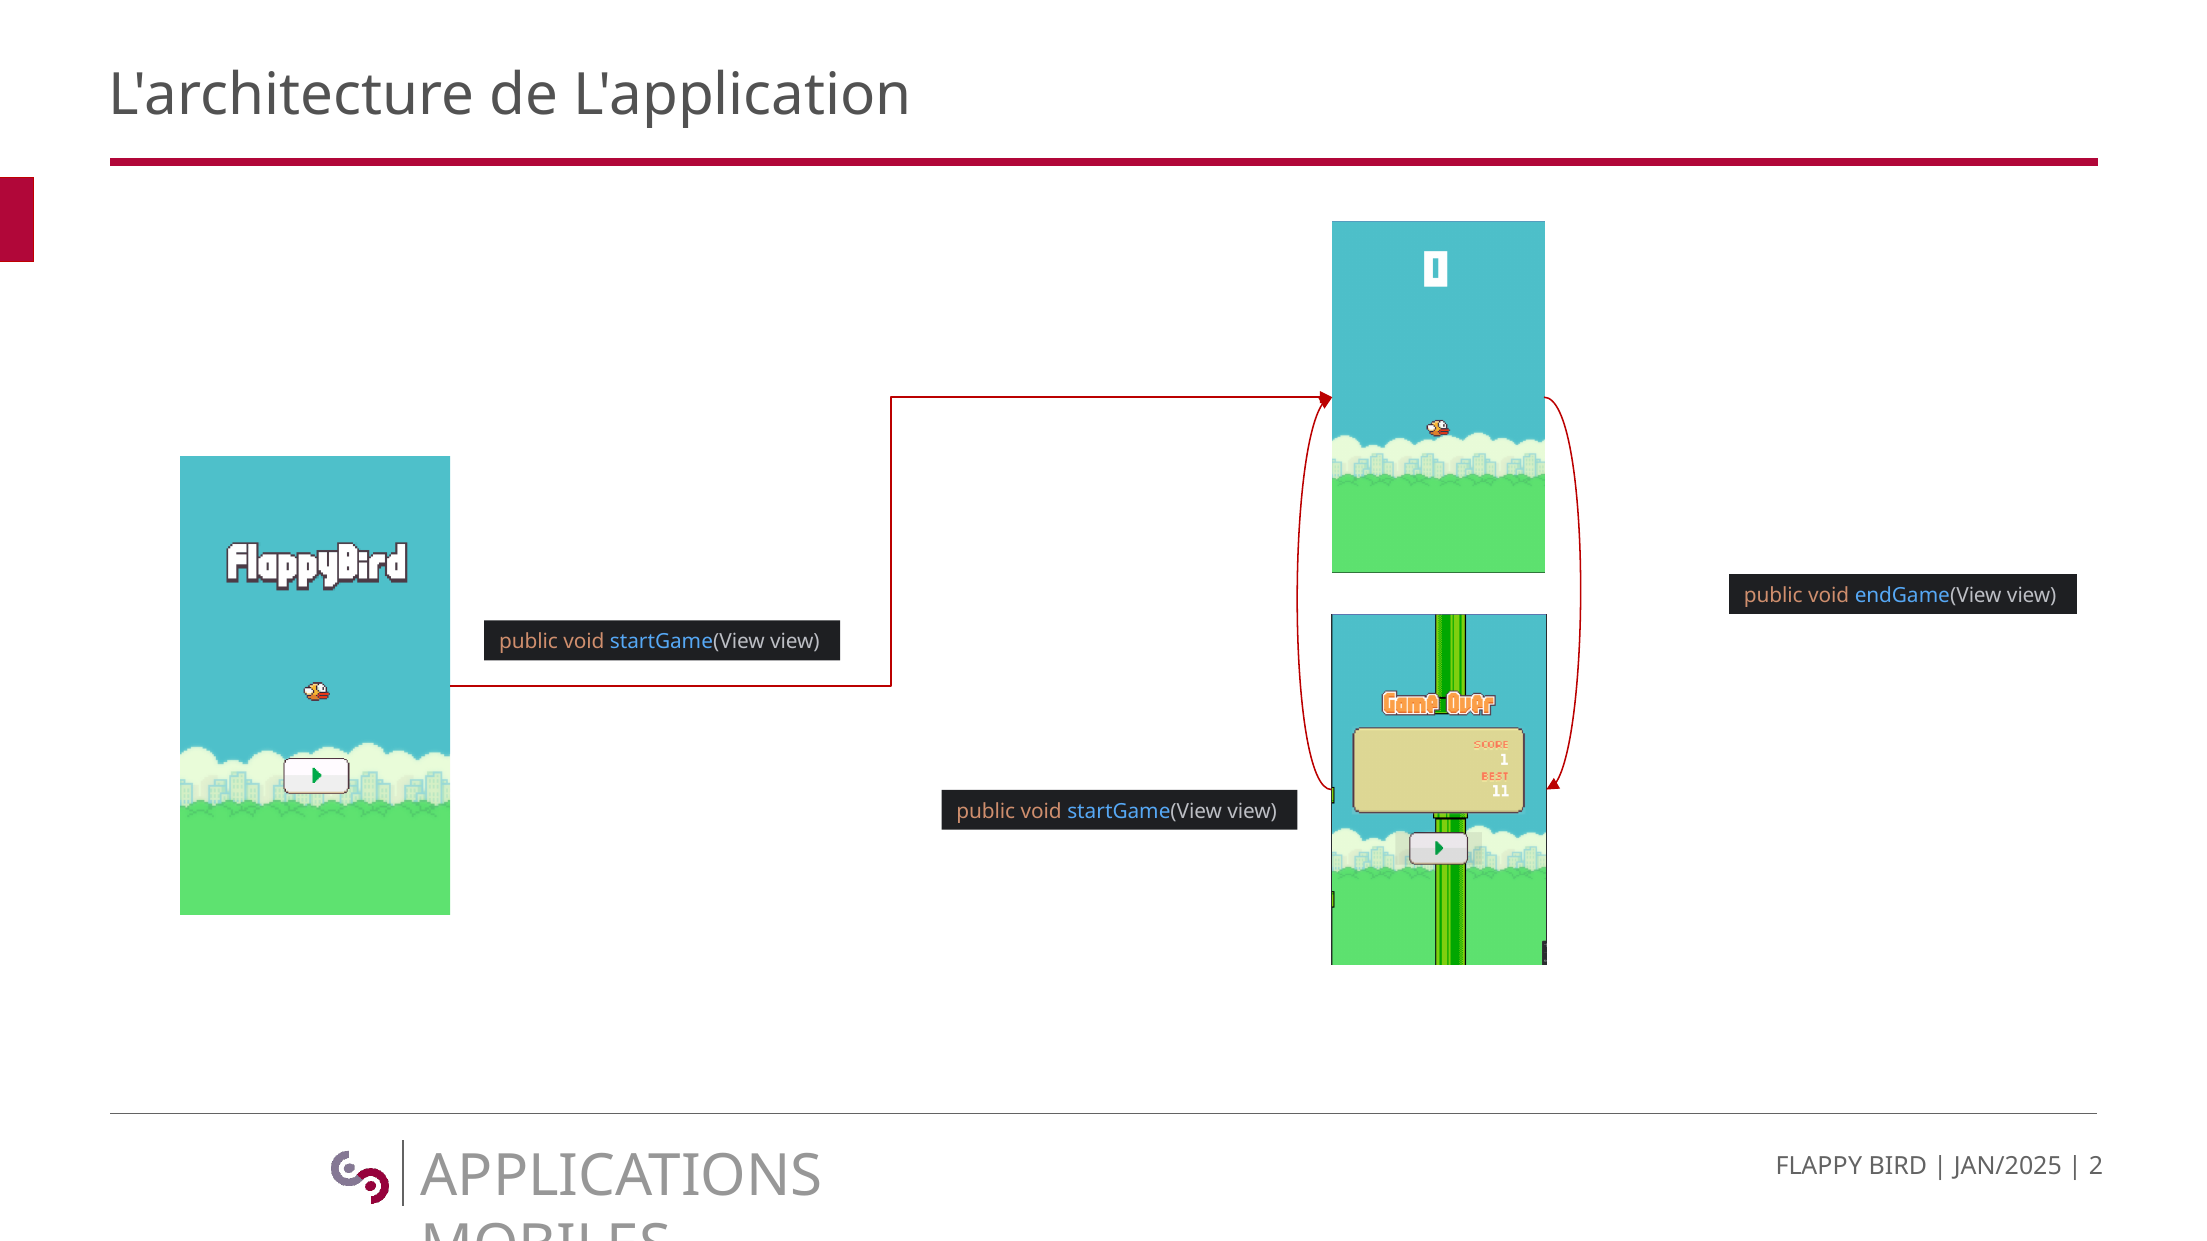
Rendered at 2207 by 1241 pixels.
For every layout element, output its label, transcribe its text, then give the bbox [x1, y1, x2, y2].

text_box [1543, 396, 1547, 790]
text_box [449, 396, 1331, 687]
picture [1331, 614, 1547, 966]
text_box public void startGame(View view) [941, 789, 1298, 830]
picture [311, 1141, 404, 1211]
picture [1331, 221, 1545, 573]
text_box public void endGame(View view) [1729, 574, 2077, 614]
slide_number FLAPPY BIRD | JAN/2025 | 2 [878, 1149, 2104, 1180]
title L'architecture de L'application [108, 56, 2098, 127]
picture [179, 456, 451, 916]
